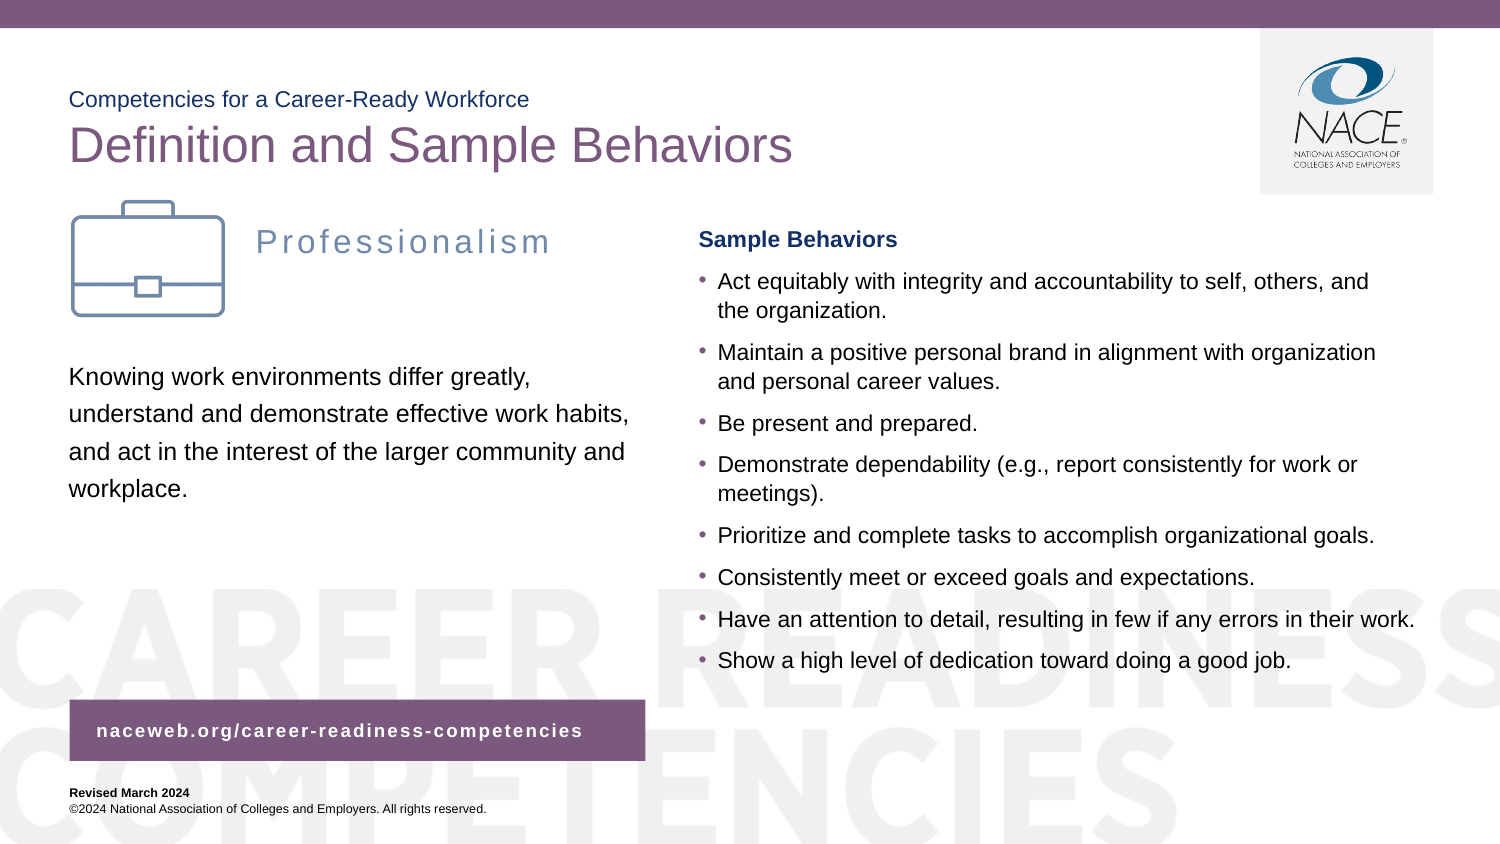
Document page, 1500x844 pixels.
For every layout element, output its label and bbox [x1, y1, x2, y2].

picture [1294, 57, 1407, 168]
picture [71, 180, 225, 335]
